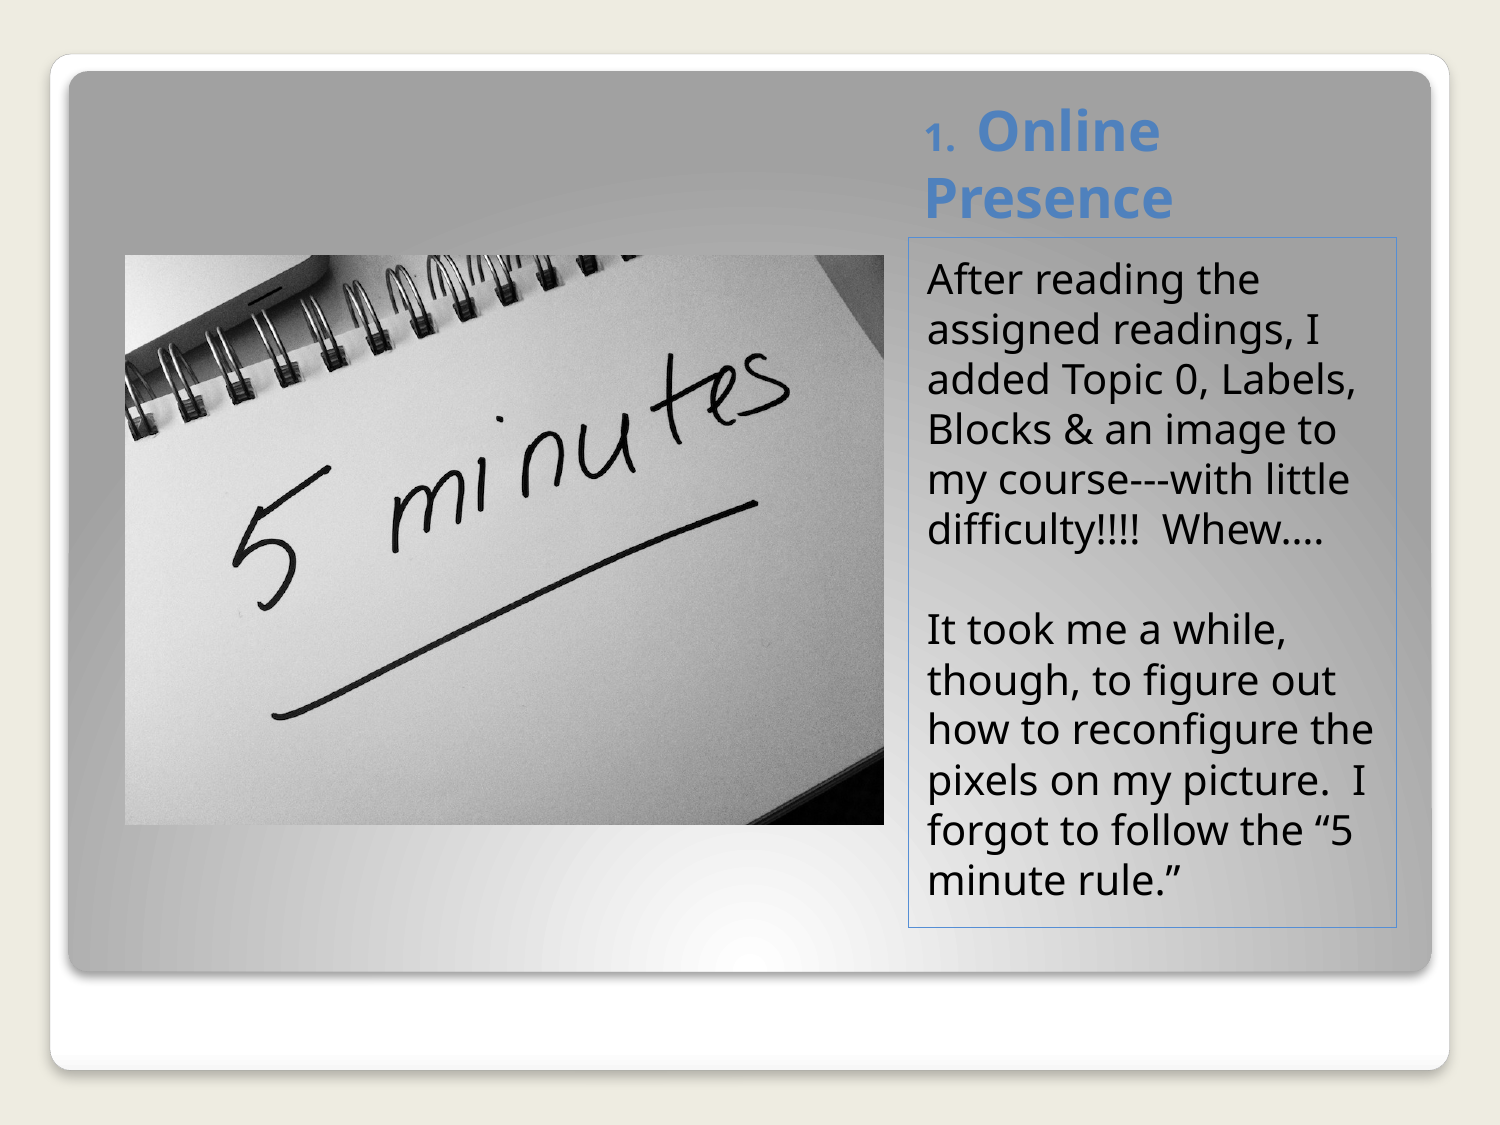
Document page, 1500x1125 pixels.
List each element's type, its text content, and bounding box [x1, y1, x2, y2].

list After reading the assigned readings, I added Topic 0, Labels, Blocks & an image to my course---with little difficulty!!!! Whew…. It took me a while, though, to figure out how to reconfigure the pixels on my picture. I forgot to follow the “5 minute rule.” [908, 237, 1397, 928]
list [124, 255, 885, 825]
title 1. Online Presence [908, 87, 1397, 237]
